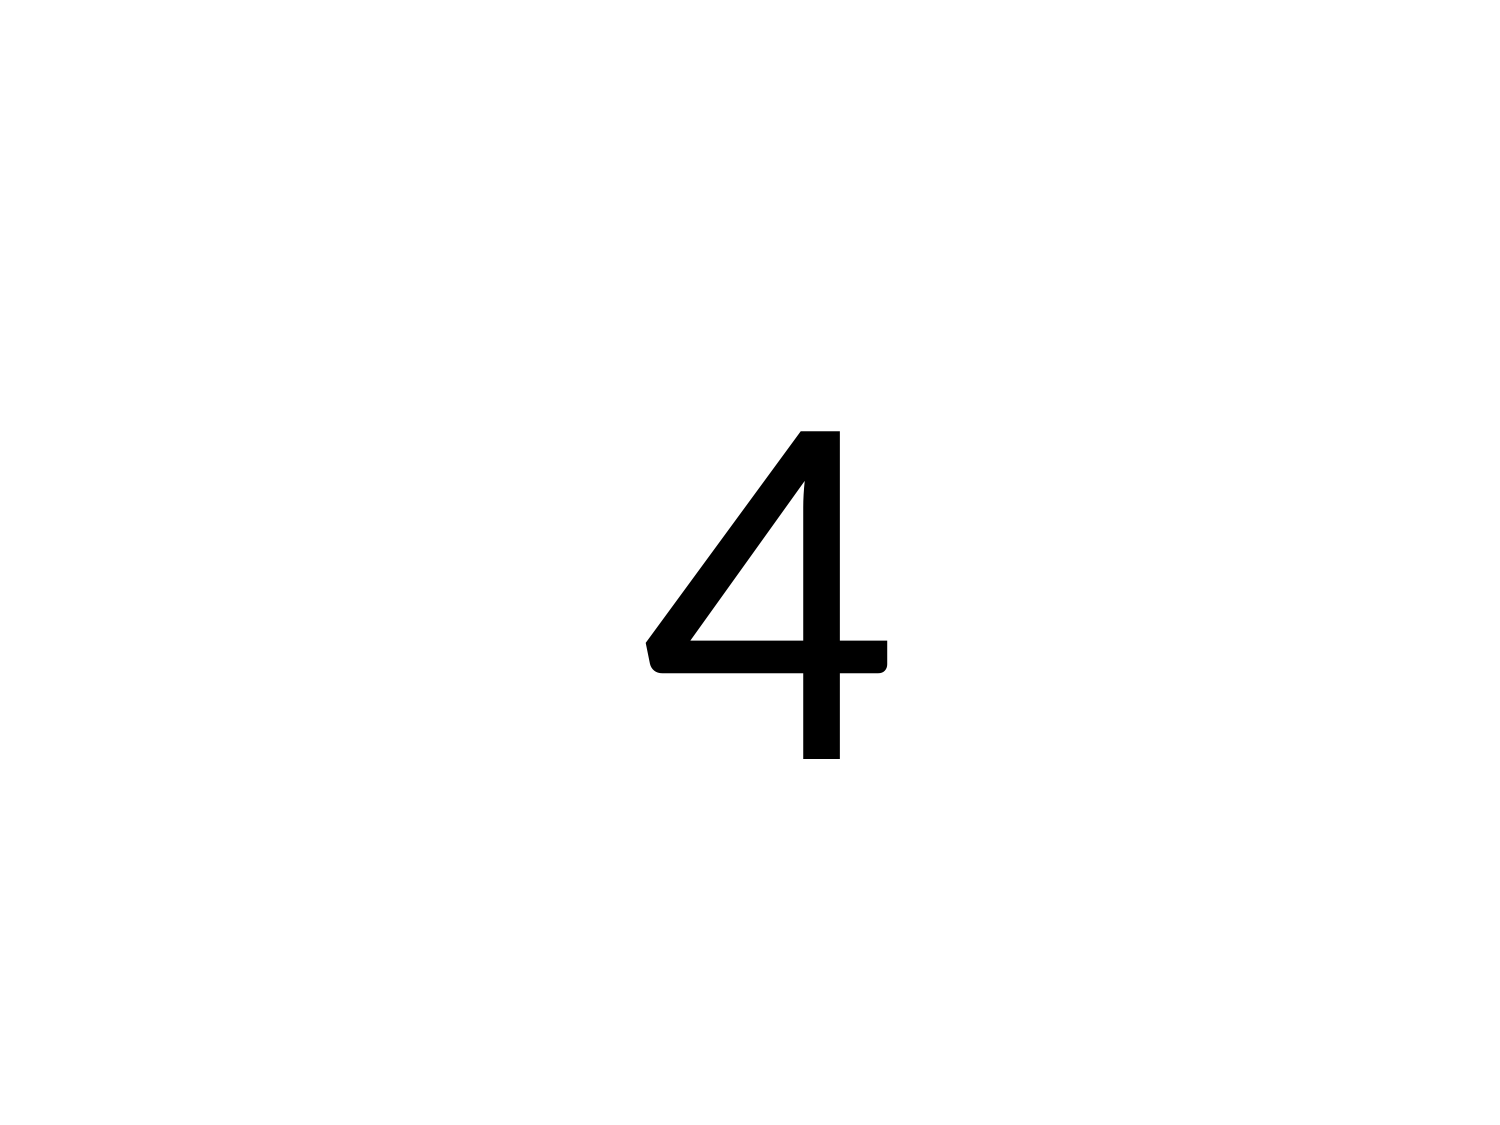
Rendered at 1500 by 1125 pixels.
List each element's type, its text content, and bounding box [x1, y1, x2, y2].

text_box 4 [411, 241, 1123, 1109]
